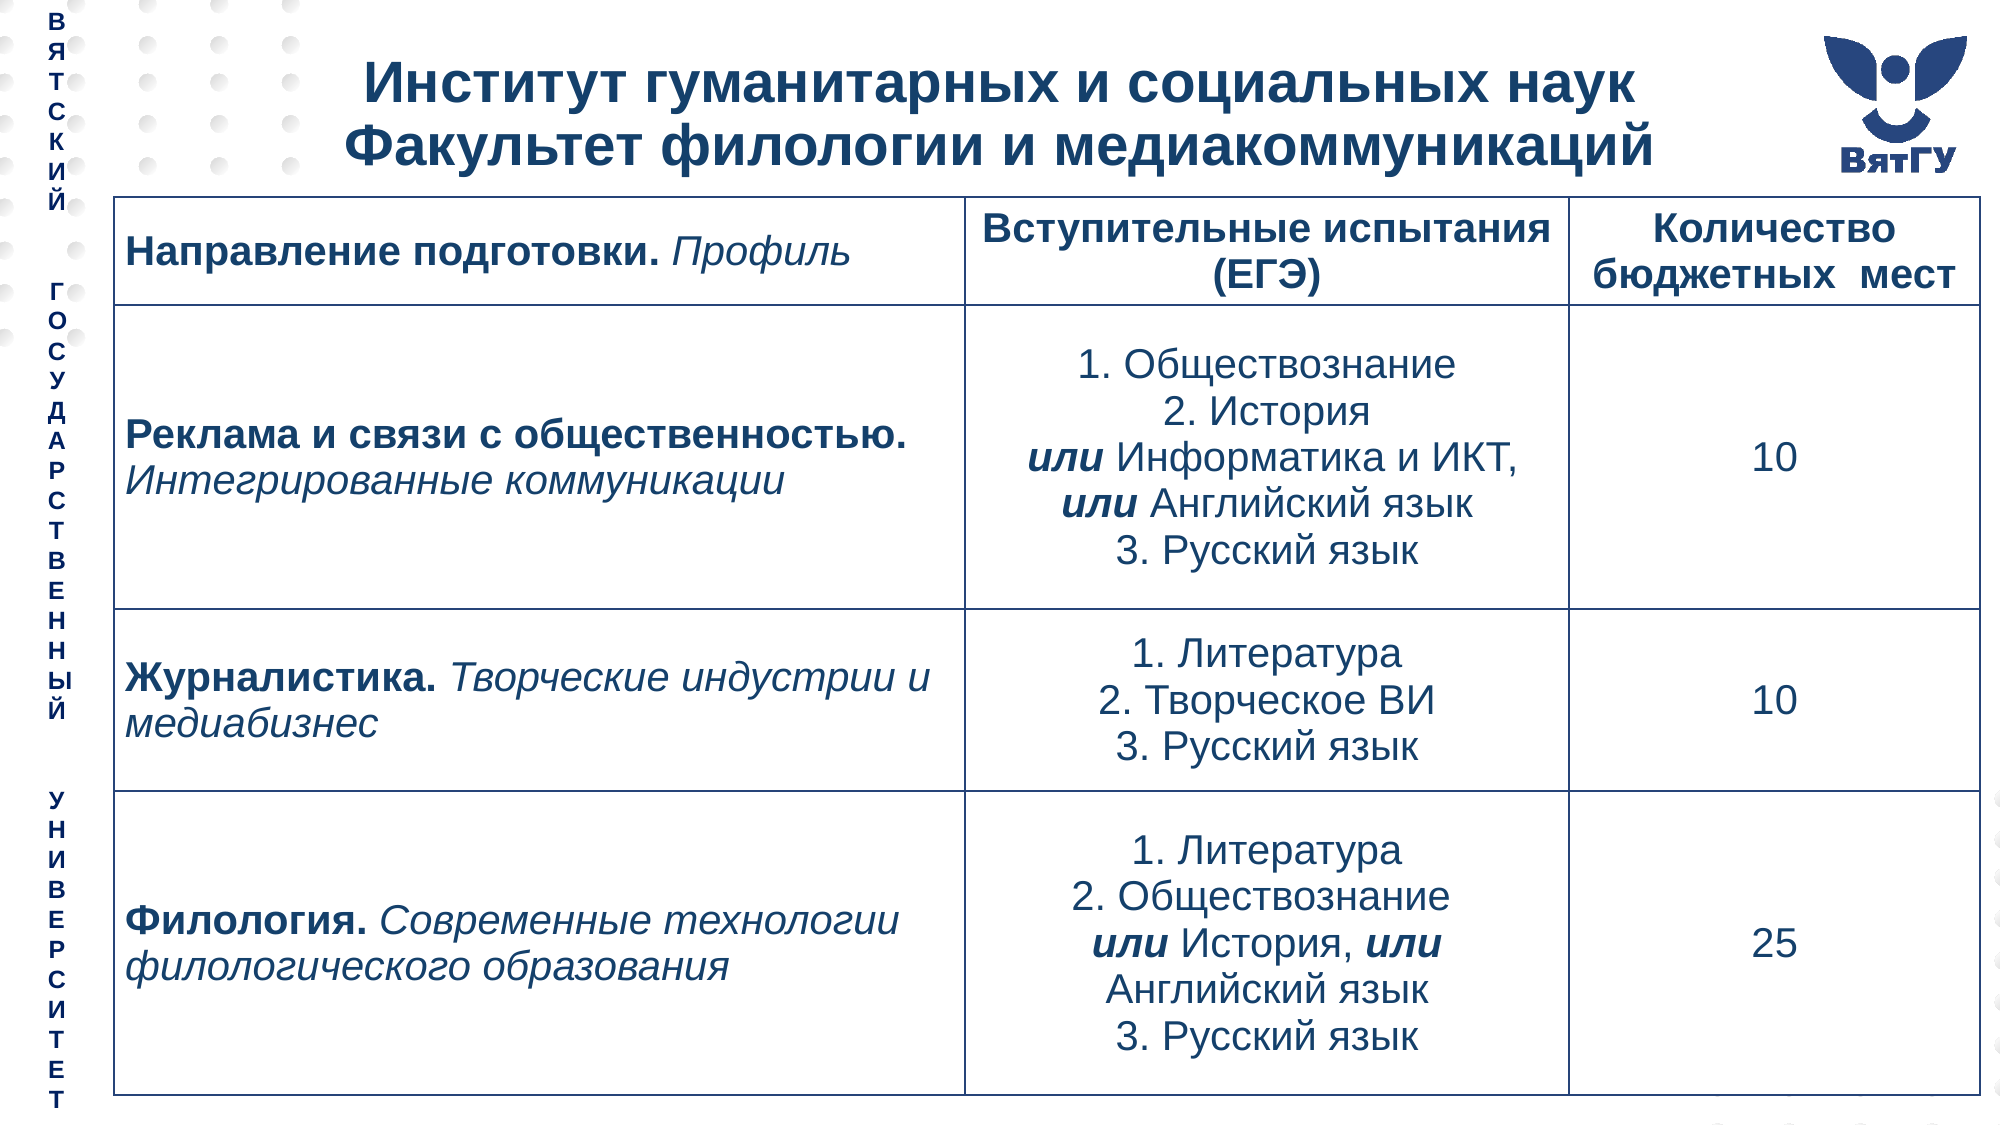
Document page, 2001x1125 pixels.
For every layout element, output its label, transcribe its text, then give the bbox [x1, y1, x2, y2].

table_cell 1. Обществознание 2. История или Информатика и ИКТ, или Английский язык 3. Русский язык [966, 306, 1568, 608]
table_cell 10 [1570, 306, 1979, 608]
table_cell 1. Литература 2. Творческое ВИ 3. Русский язык [966, 610, 1568, 790]
table_header Вступительные испытания (ЕГЭ) [966, 198, 1568, 304]
table_header Направление подготовки. Профиль [115, 198, 964, 304]
table_cell 1. Литература 2. Обществознание или История, или Английский язык 3. Русский язык [966, 792, 1568, 1094]
table_cell Филология. Современные технологии филологического образования [115, 792, 964, 1094]
table_cell Журналистика. Творческие индустрии и медиабизнес [115, 610, 964, 790]
table_cell 25 [1570, 792, 1979, 1094]
table_cell Реклама и связи с общественностью. Интегрированные коммуникации [115, 306, 964, 608]
table_header Количество бюджетных мест [1570, 198, 1979, 304]
picture [1886, 36, 1967, 173]
title Институт гуманитарных и социальных наук Факультет филологии и медиакоммуникаций [114, 33, 1886, 196]
table_cell 10 [1570, 610, 1979, 790]
